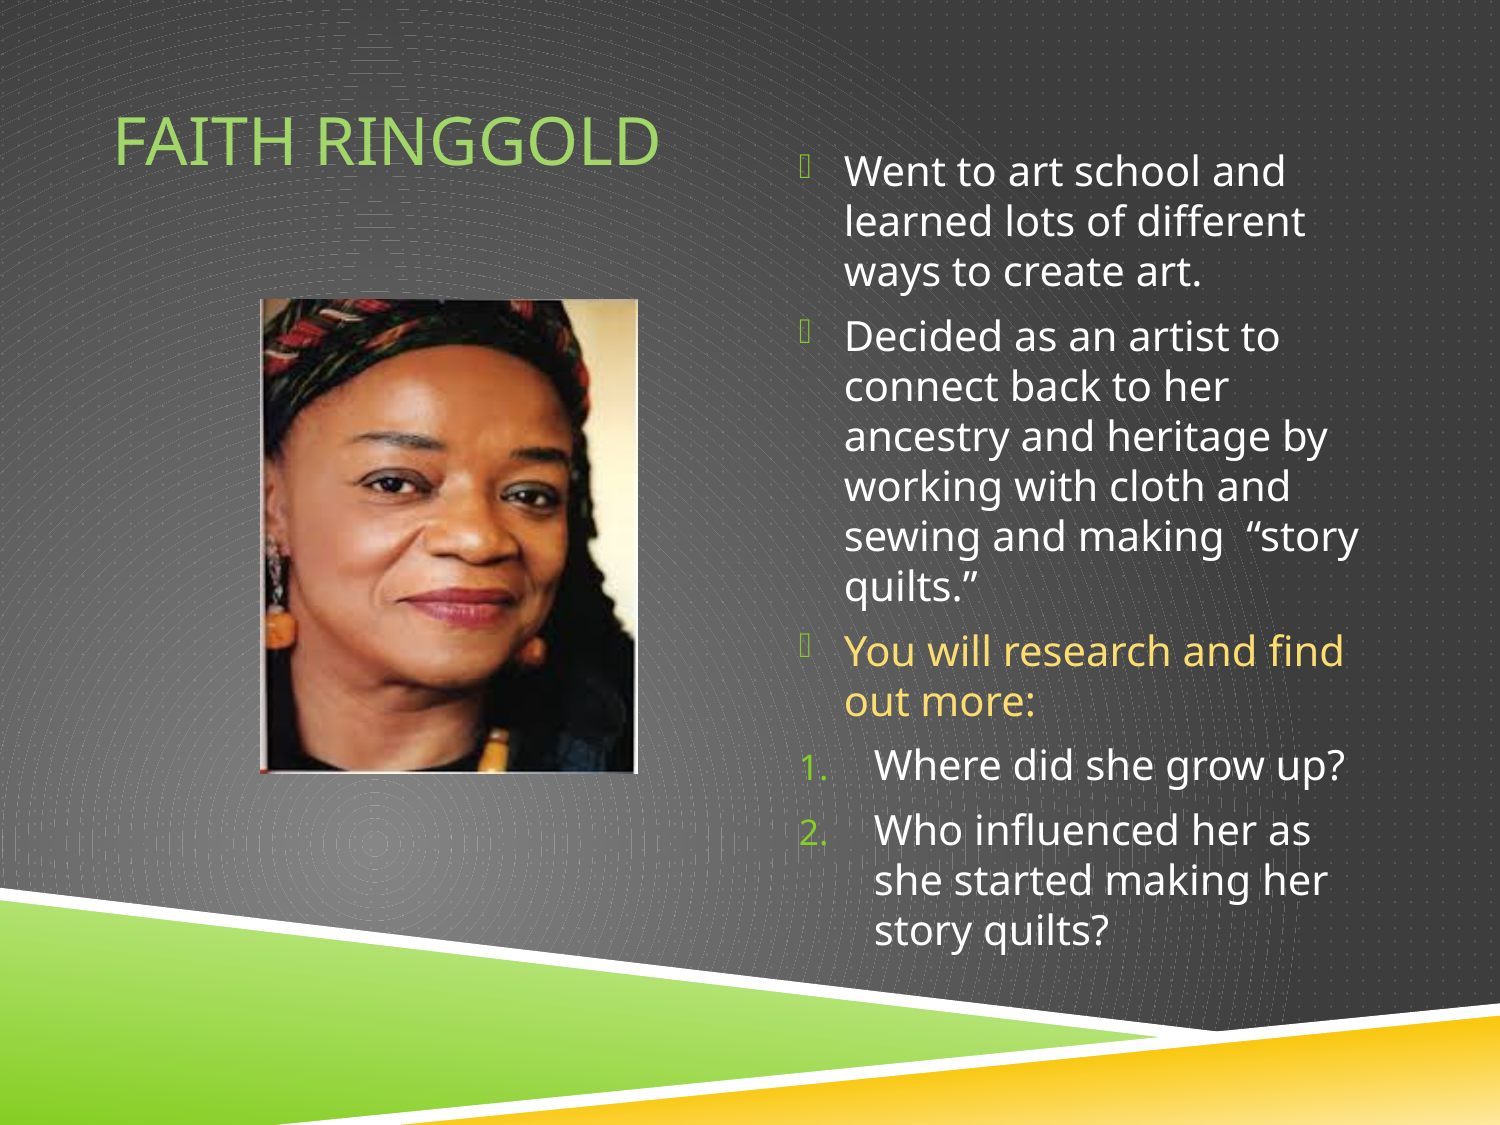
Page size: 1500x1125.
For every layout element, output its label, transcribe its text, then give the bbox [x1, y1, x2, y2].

title Faith Ringgold [112, 45, 1388, 233]
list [260, 299, 638, 774]
list Went to art school and learned lots of different ways to create art. Decided as an artist to connect back to her ancestry and heritage by working with cloth and sewing and making “story quilts.” You will research and find out more: Where did she grow up? Who influenced her as she started making her story quilts? [787, 137, 1388, 1025]
